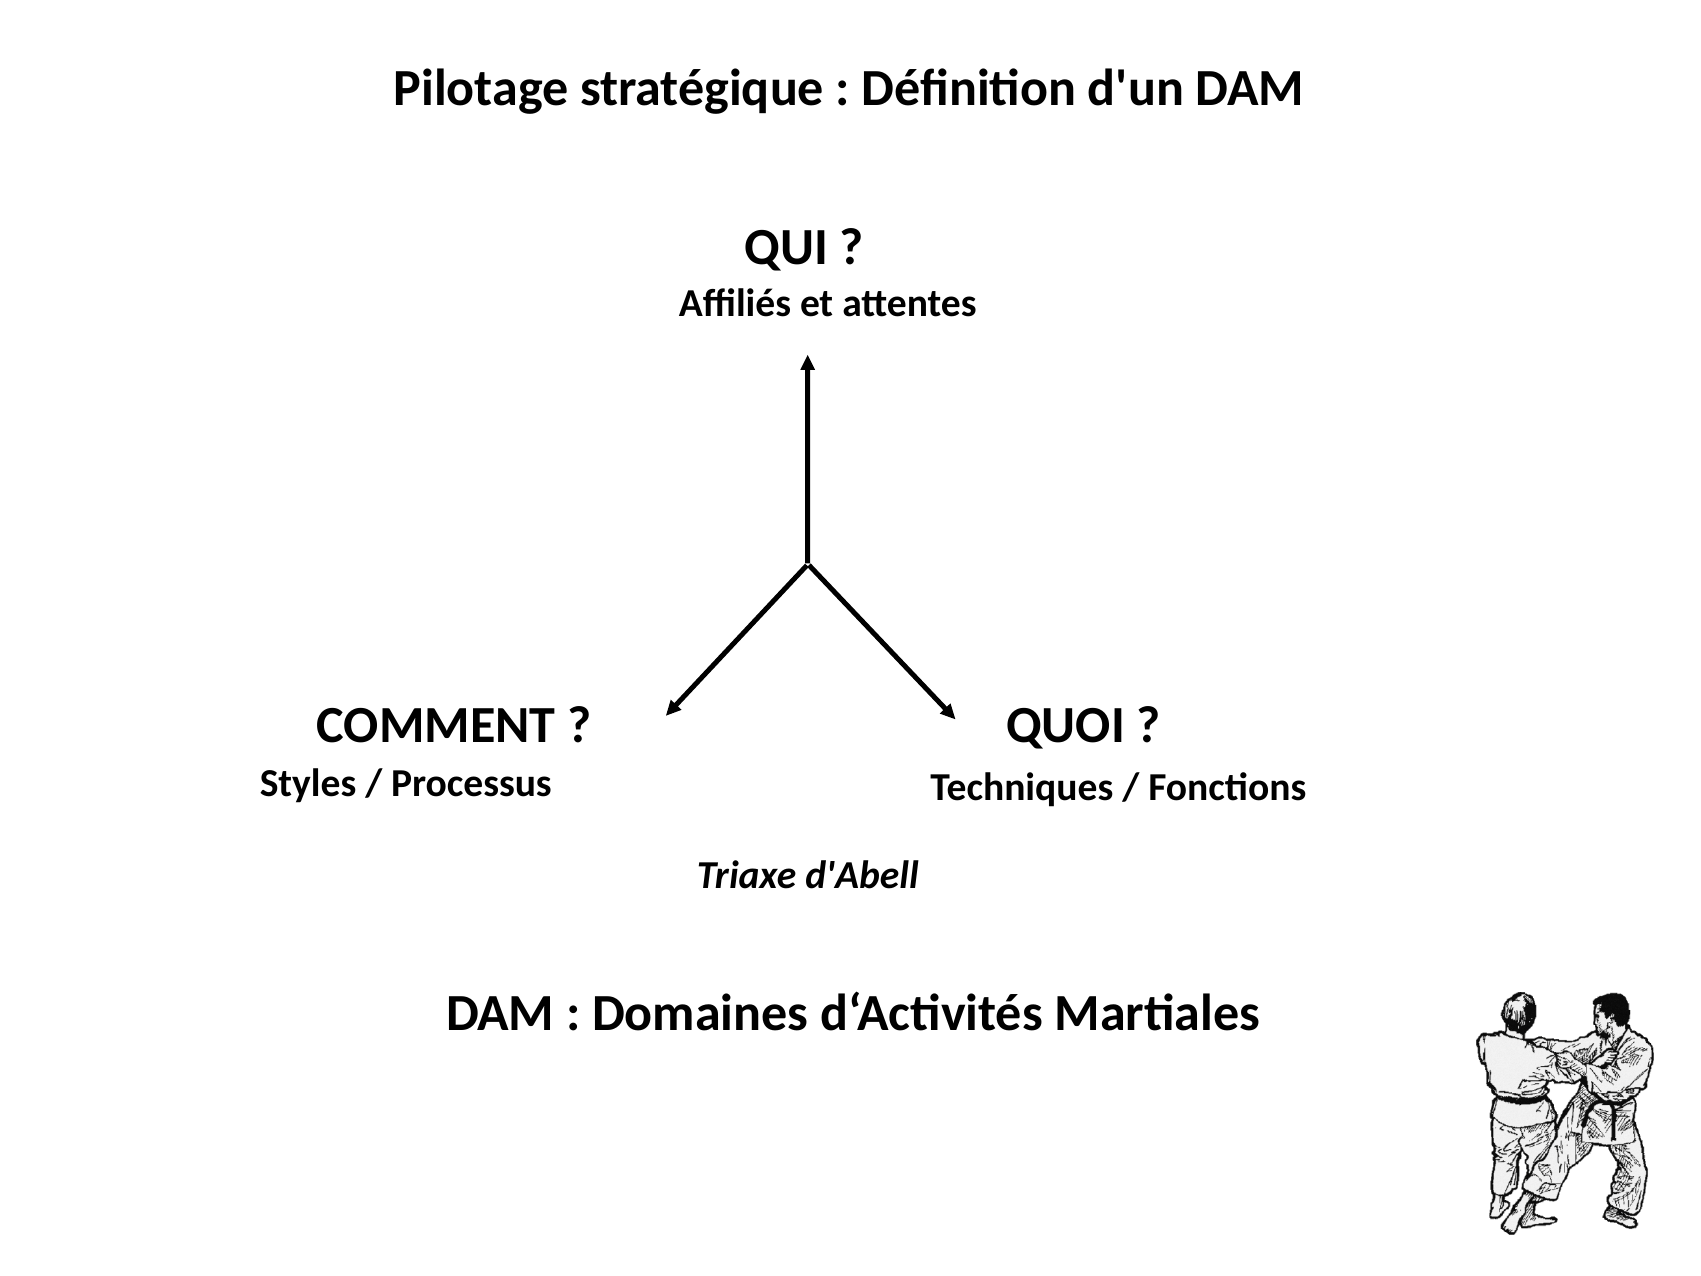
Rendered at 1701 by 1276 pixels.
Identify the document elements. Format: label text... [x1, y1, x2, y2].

text_box DAM : Domaines d‘Activités Martiales [0, 978, 1701, 1067]
text_box Triaxe d'Abell [696, 841, 969, 896]
text_box Pilotage stratégique : Définition d'un DAM [0, 53, 1701, 142]
picture [1476, 991, 1654, 1235]
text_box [259, 212, 1249, 808]
